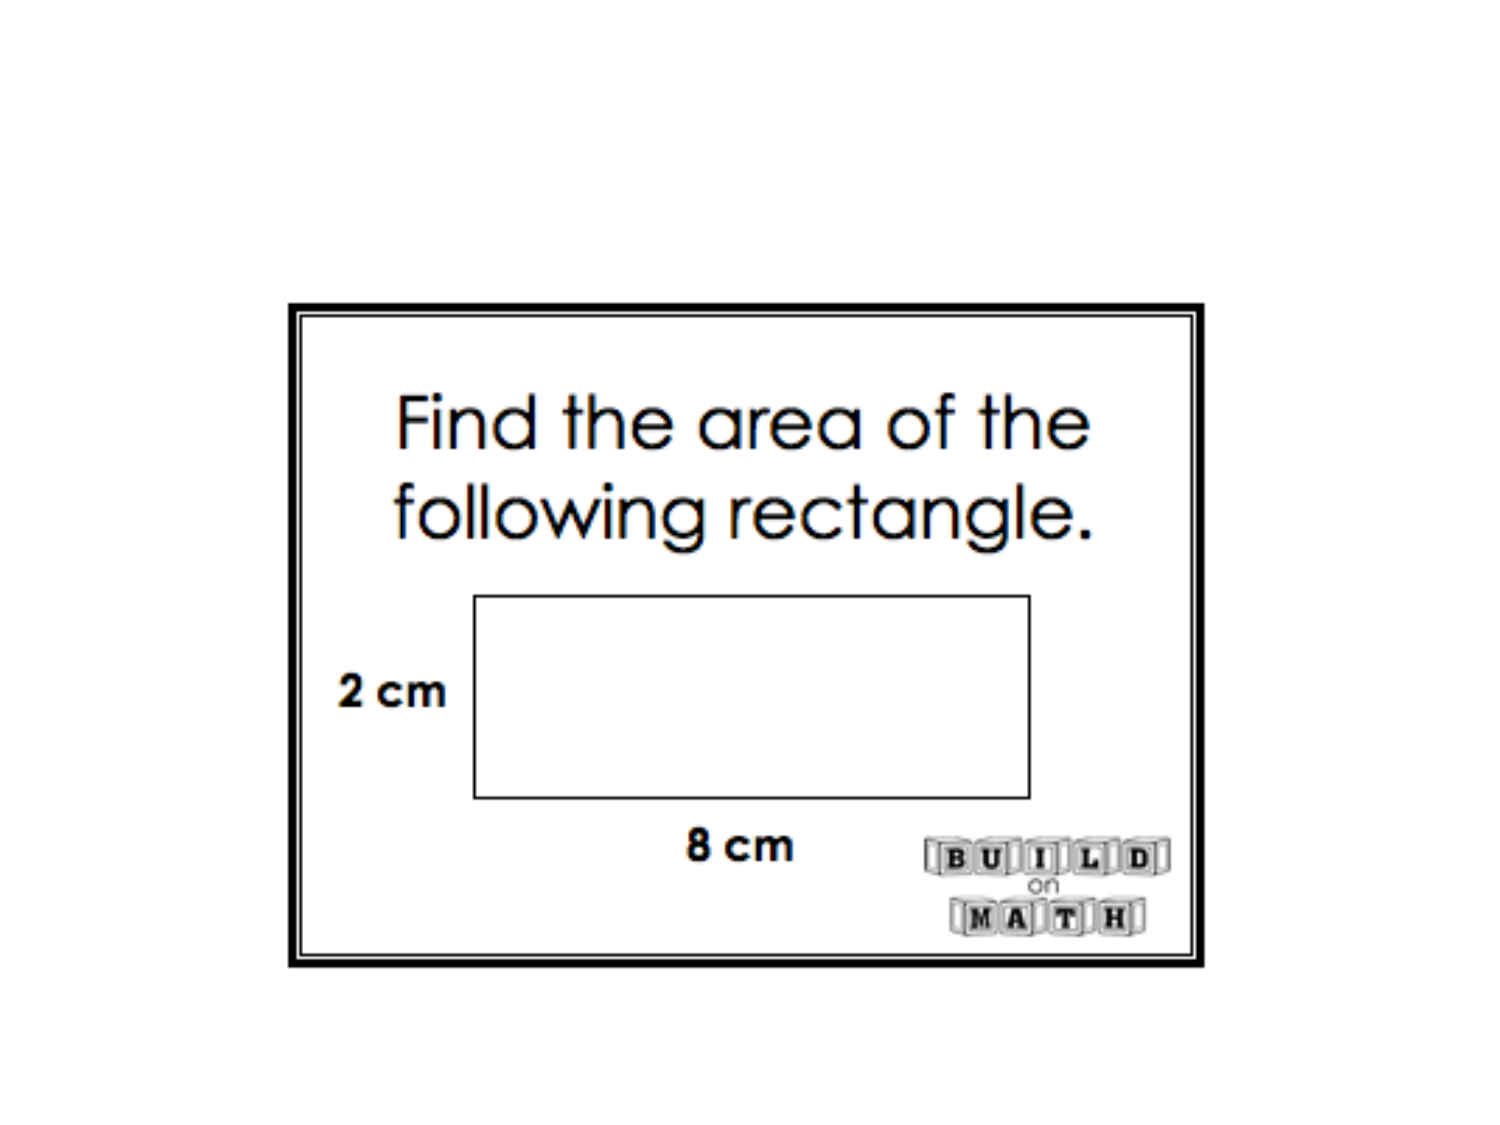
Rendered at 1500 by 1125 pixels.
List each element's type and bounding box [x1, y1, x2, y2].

list [74, 262, 1426, 1006]
